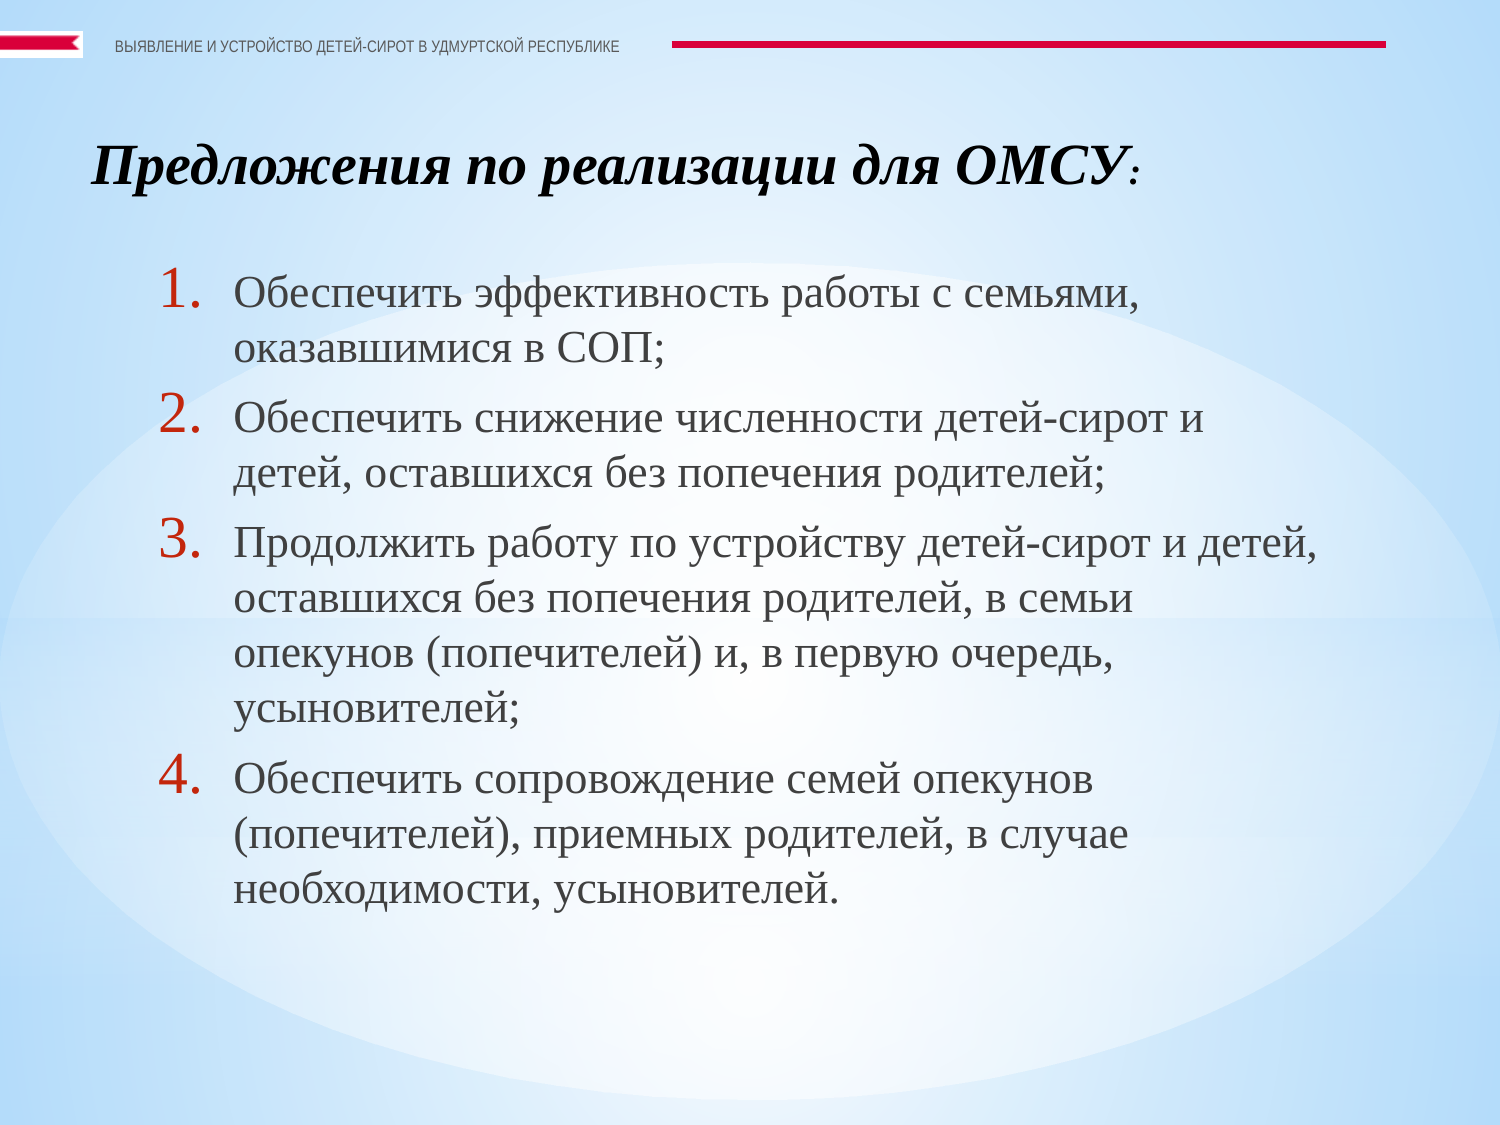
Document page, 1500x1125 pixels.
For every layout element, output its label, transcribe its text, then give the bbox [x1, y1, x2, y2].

list Обеспечить эффективность работы с семьями, оказавшимися в СОП; Обеспечить снижение численности детей-сирот и детей, оставшихся без попечения родителей; Продолжить работу по устройству детей-сирот и детей, оставшихся без попечения родителей, в семьи опекунов (попечителей) и, в первую очередь, усыновителей; Обеспечить сопровождение семей опекунов (попечителей), приемных родителей, в случае необходимости, усыновителей. [135, 253, 1341, 1125]
picture [0, 30, 83, 58]
text_box ВЫЯВЛЕНИЕ И УСТРОЙСТВО ДЕТЕЙ-СИРОТ В УДМУРТСКОЙ РЕСПУБЛИКЕ [100, 28, 759, 63]
text_box Предложения по реализации для ОМСУ: [76, 118, 1157, 204]
